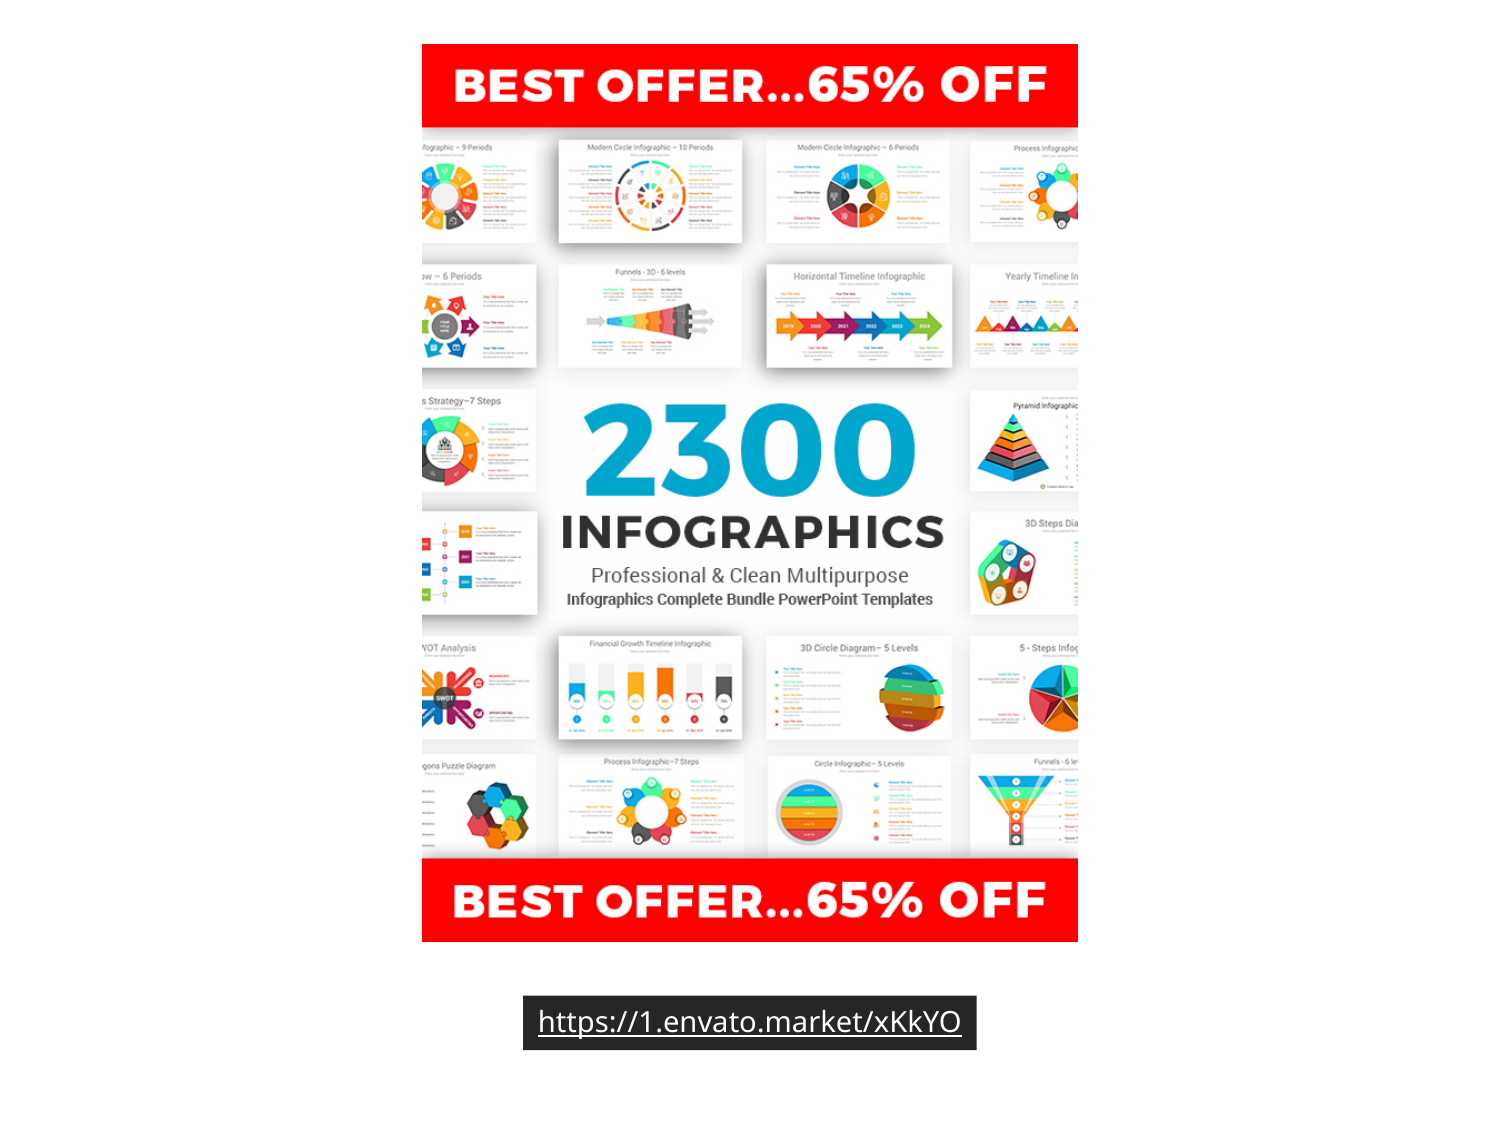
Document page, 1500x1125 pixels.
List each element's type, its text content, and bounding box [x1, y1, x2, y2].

text_box https://1.envato.market/xKkYO [523, 995, 977, 1051]
picture [421, 44, 1079, 942]
